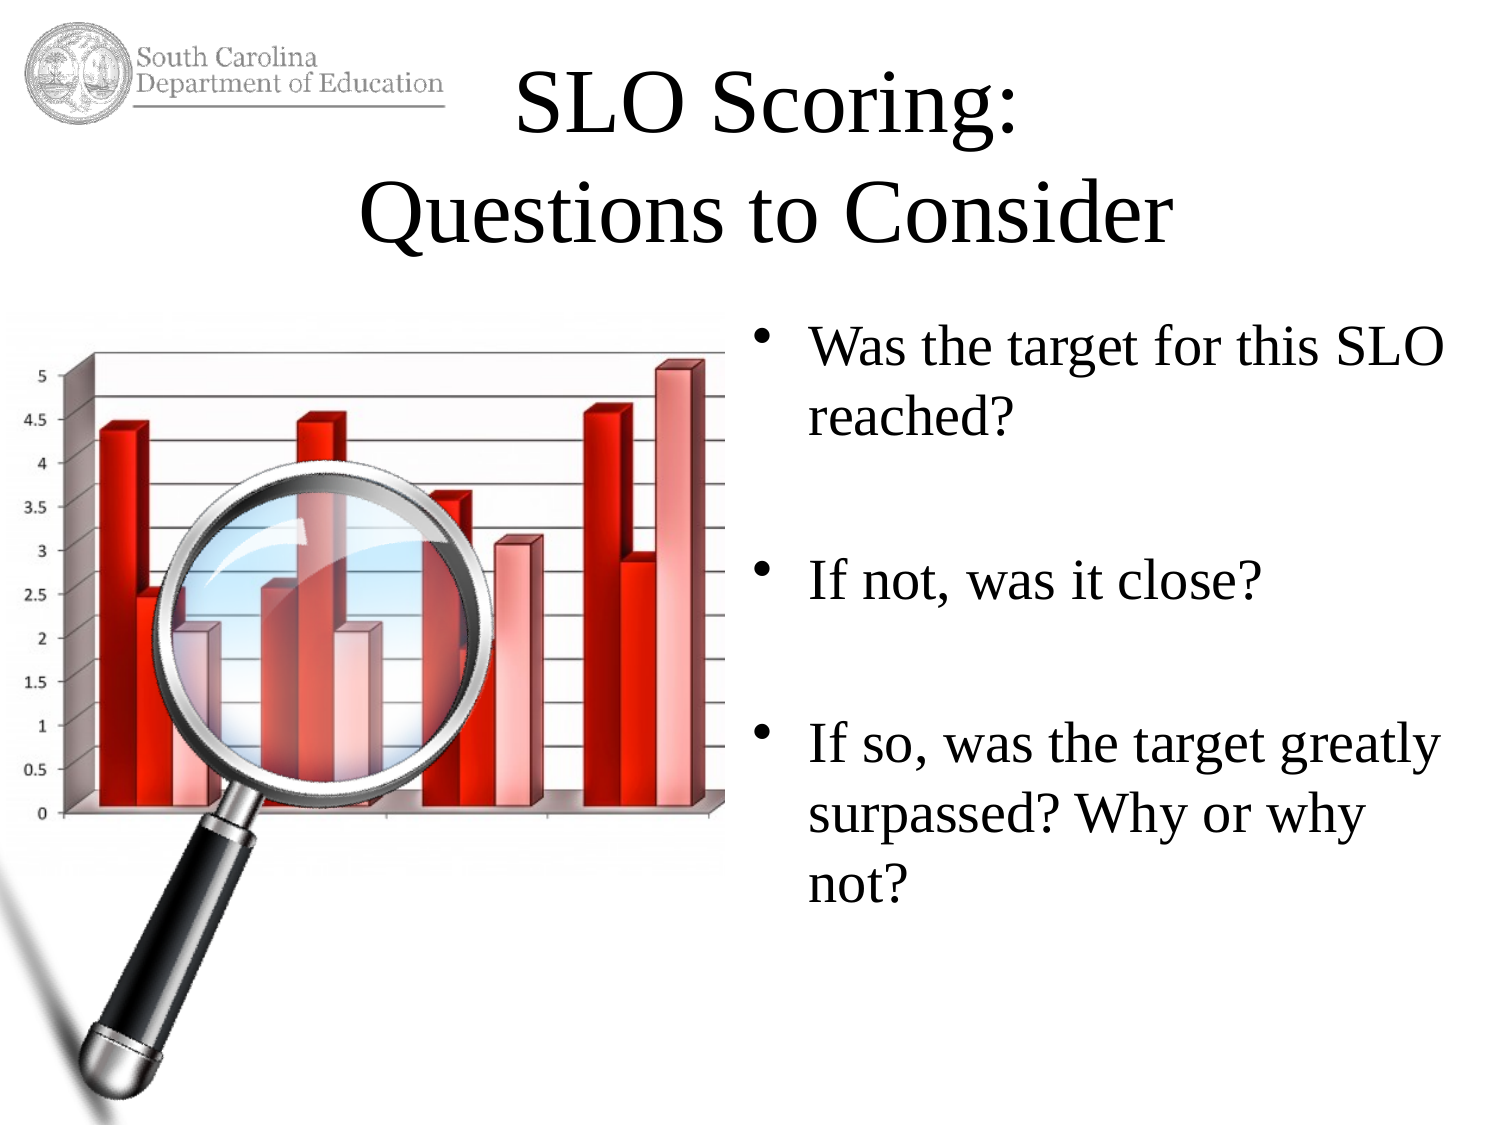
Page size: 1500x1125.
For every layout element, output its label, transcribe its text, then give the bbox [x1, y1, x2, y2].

title SLO Scoring: Questions to Consider [92, 112, 1443, 300]
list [0, 312, 726, 880]
picture [0, 0, 1500, 1125]
list Was the target for this SLO reached? If not, was it close? If so, was the target greatly surpassed? Why or why not? [737, 299, 1475, 981]
